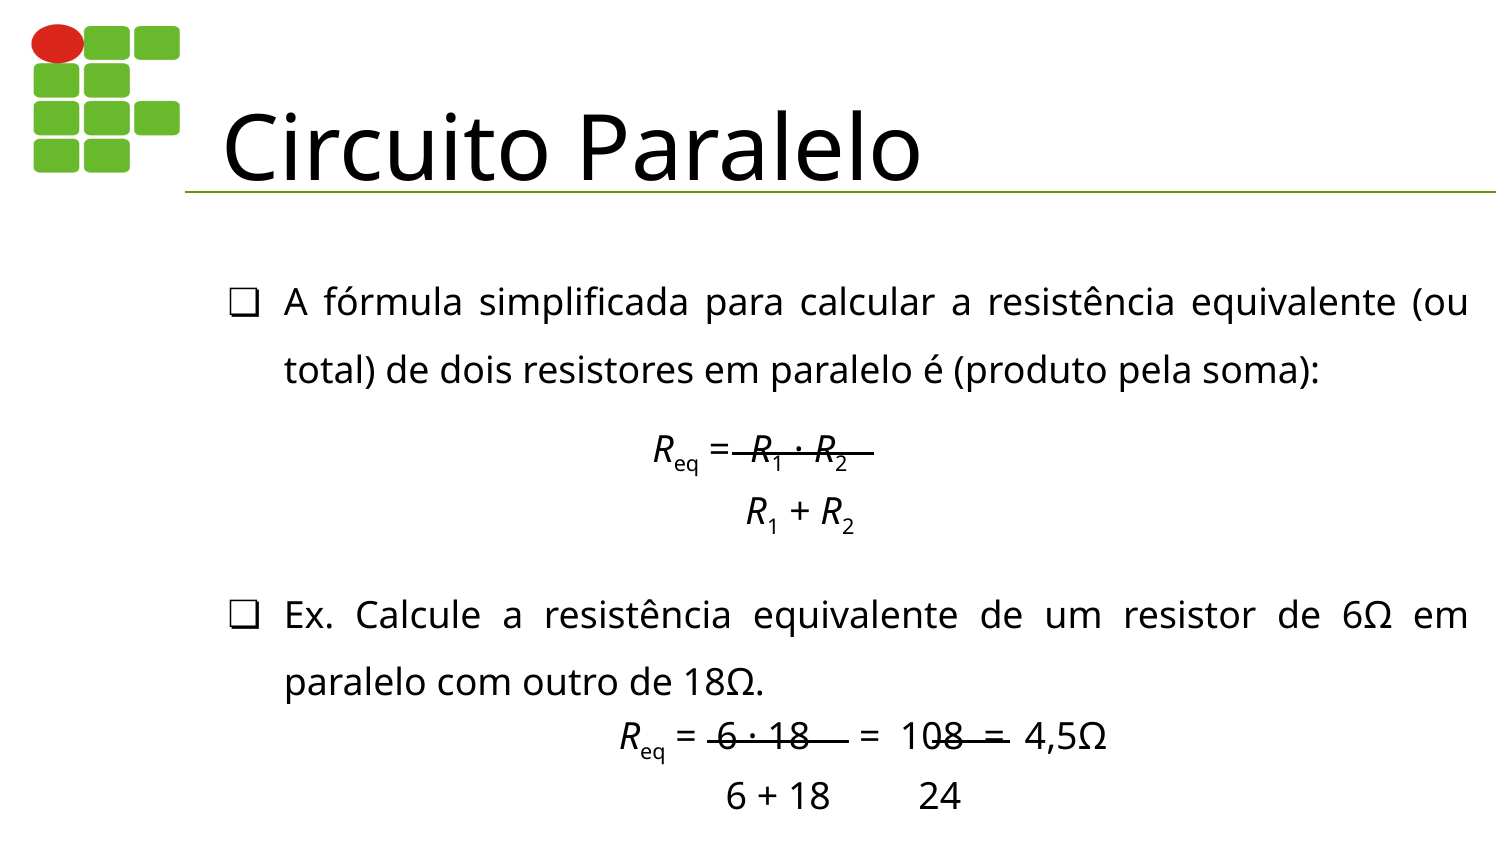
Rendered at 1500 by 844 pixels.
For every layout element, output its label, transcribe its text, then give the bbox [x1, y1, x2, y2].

list R1 + R2 [653, 454, 947, 528]
list A fórmula simplificada para calcular a resistência equivalente (ou total) de dois resistores em paralelo é (produto pela soma): [193, 248, 1486, 387]
list Req = 6 · 18 = 108 = 4,5Ω [603, 679, 1256, 753]
list Ex. Calcule a resistência equivalente de um resistor de 6Ω em paralelo com outro de 18Ω. [193, 560, 1486, 680]
list 6 + 18 24 [691, 741, 1101, 815]
picture [29, 23, 182, 174]
list Req = R1 · R2 [603, 391, 897, 466]
title Circuito Paralelo [206, 26, 1468, 207]
